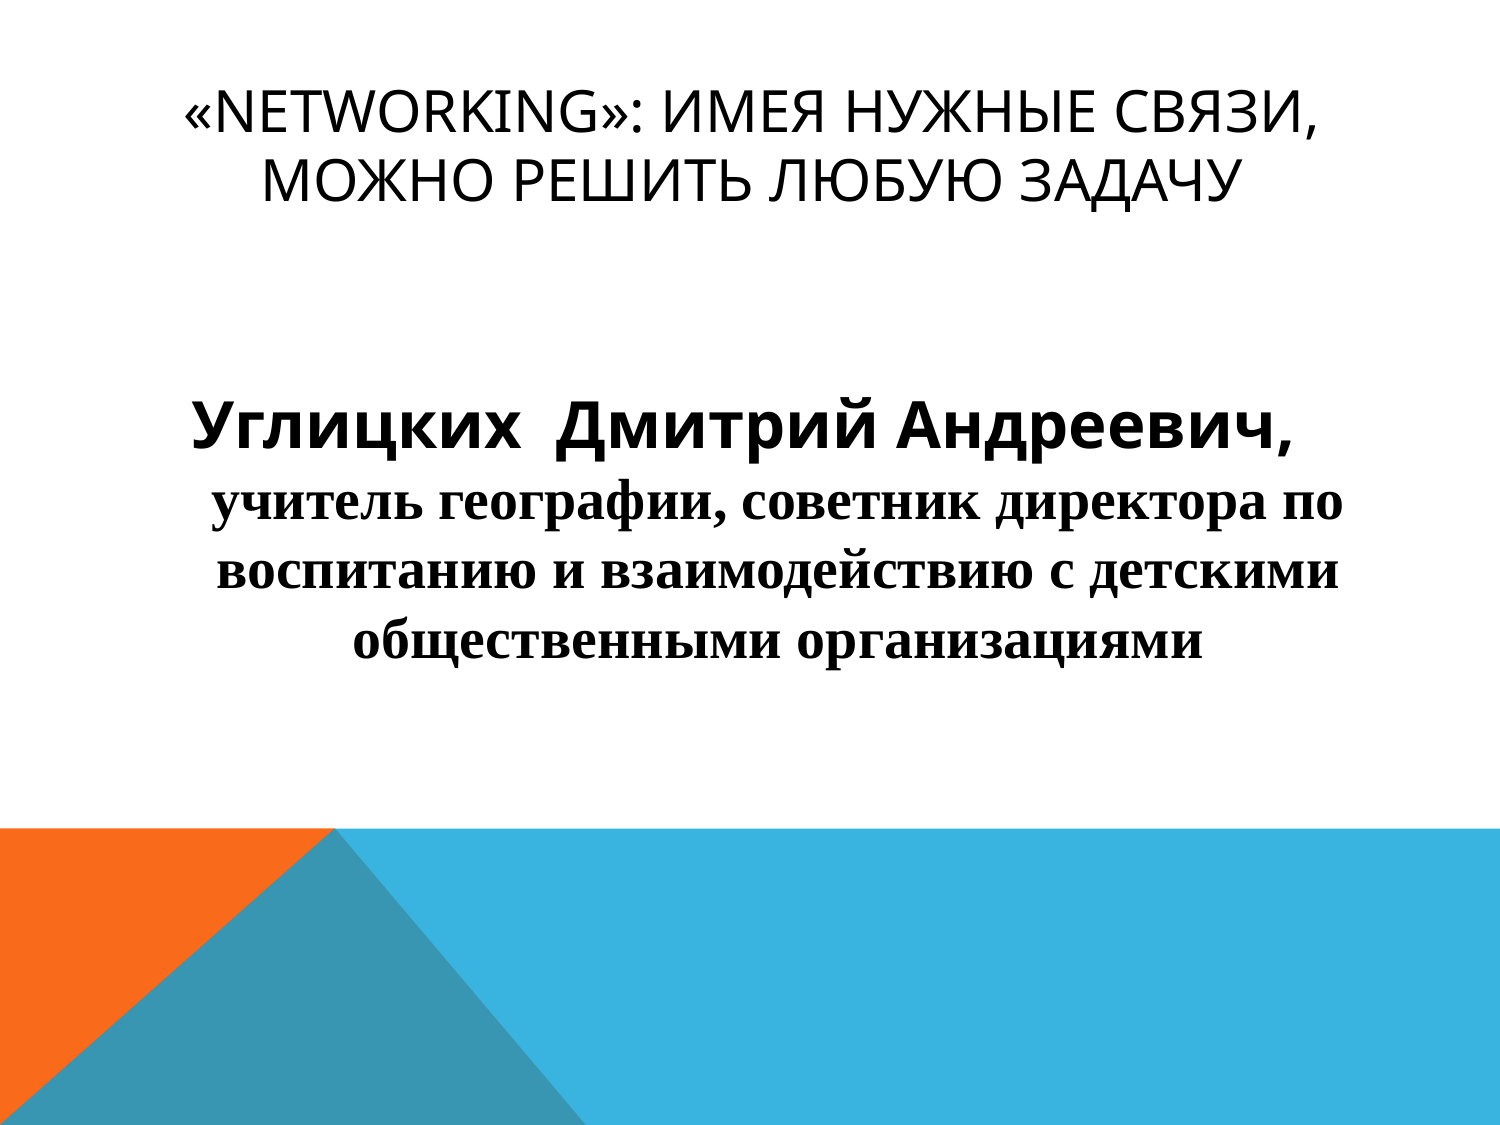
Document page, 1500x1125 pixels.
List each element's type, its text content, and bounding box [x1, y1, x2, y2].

title «NETWORKING»: имея нужные связи, можно решить любую задачу [135, 42, 1369, 315]
list Углицких Дмитрий Андреевич, учитель географии, советник директора по воспитанию и взаимодействию с детскими общественными организациями [135, 326, 1369, 768]
